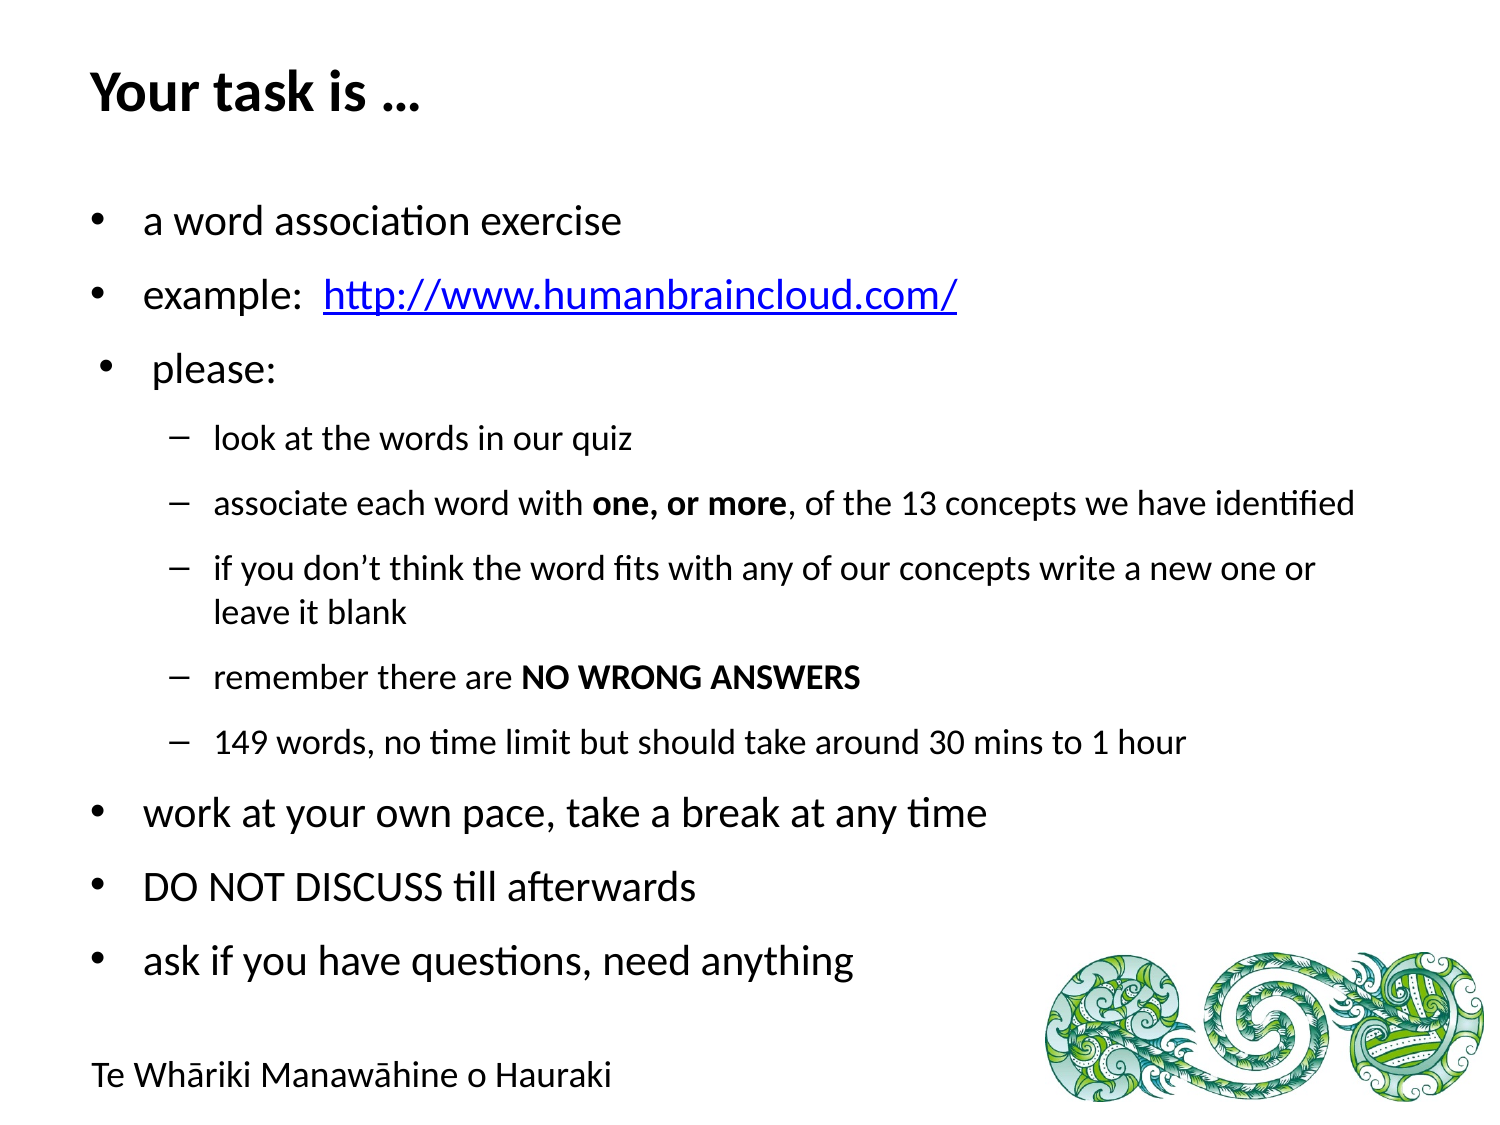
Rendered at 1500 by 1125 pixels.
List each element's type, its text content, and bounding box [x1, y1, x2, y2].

picture [1045, 952, 1484, 1102]
title Your task is … [75, 45, 1425, 185]
list a word association exercise example: http://www.humanbraincloud.com/ please: look at the words in our quiz associate each word with one, or more, of the 13 concepts we have identified if you don’t think the word fits with any of our concepts write a new one or leave it blank remember there are NO WRONG ANSWERS 149 words, no time limit but should take around 30 mins to 1 hour work at your own pace, take a break at any time DO NOT DISCUSS till afterwards ask if you have questions, need anything [75, 184, 1412, 1005]
footer Te Whāriki Manawāhine o Hauraki [76, 1042, 988, 1103]
